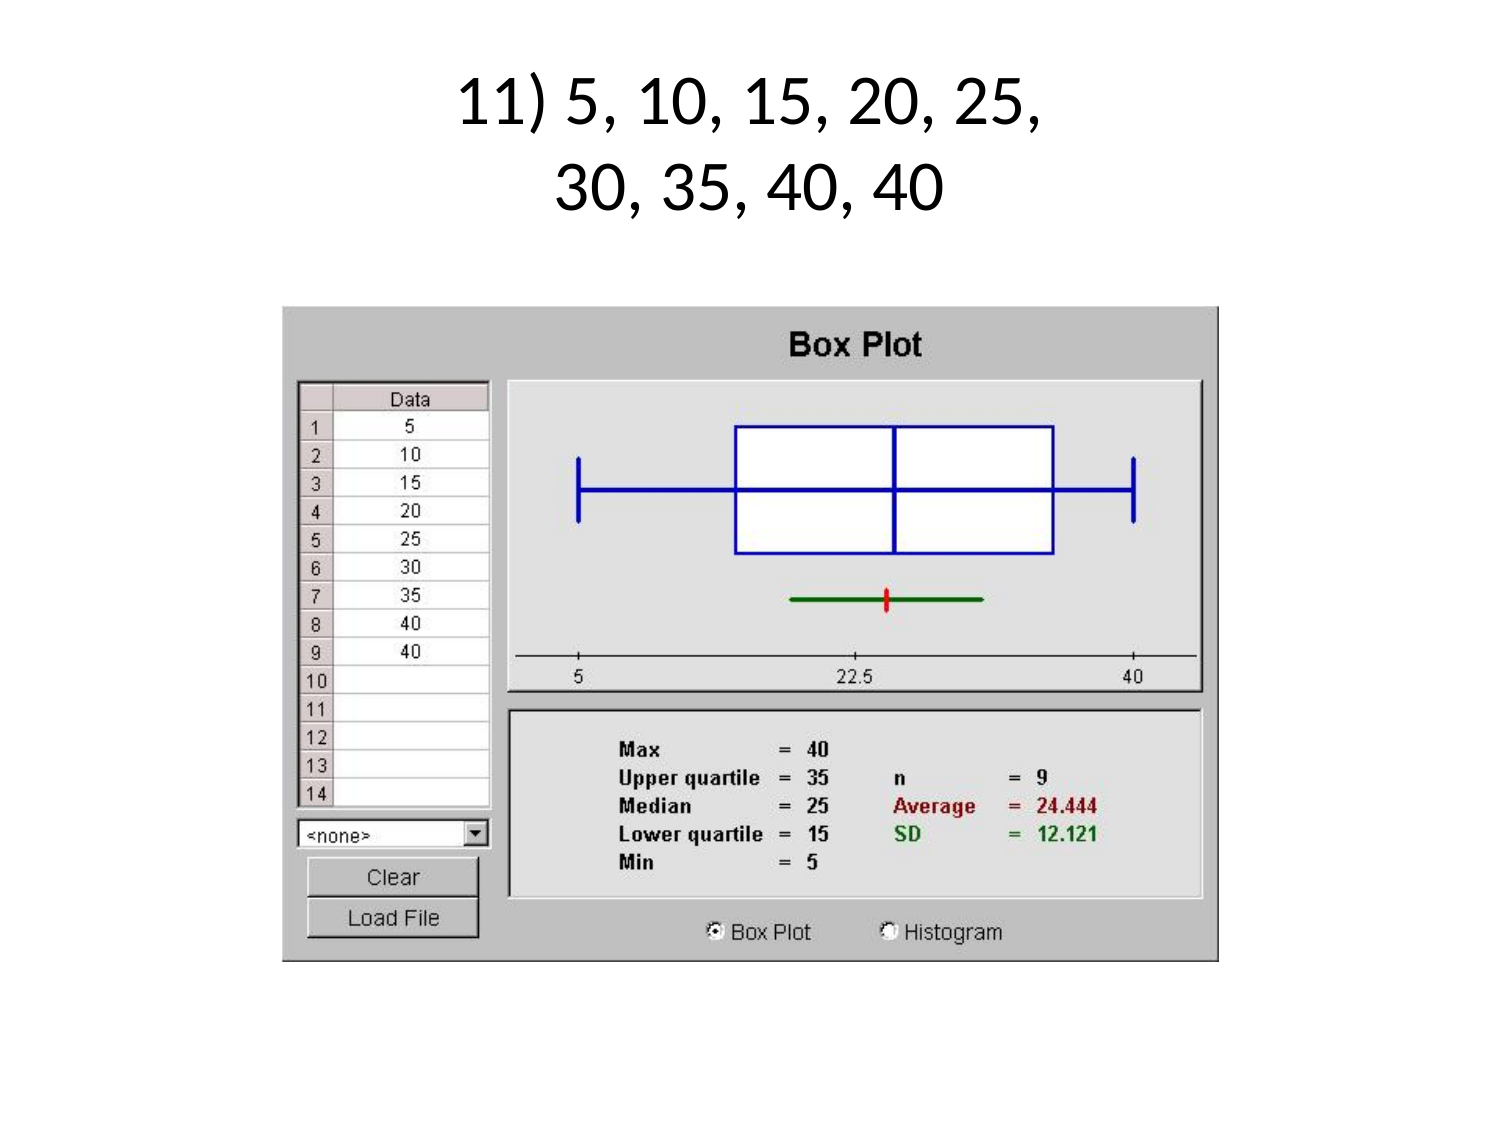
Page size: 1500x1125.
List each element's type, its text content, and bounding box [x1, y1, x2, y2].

title 11) 5, 10, 15, 20, 25, 30, 35, 40, 40 [75, 45, 1425, 233]
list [281, 305, 1219, 963]
